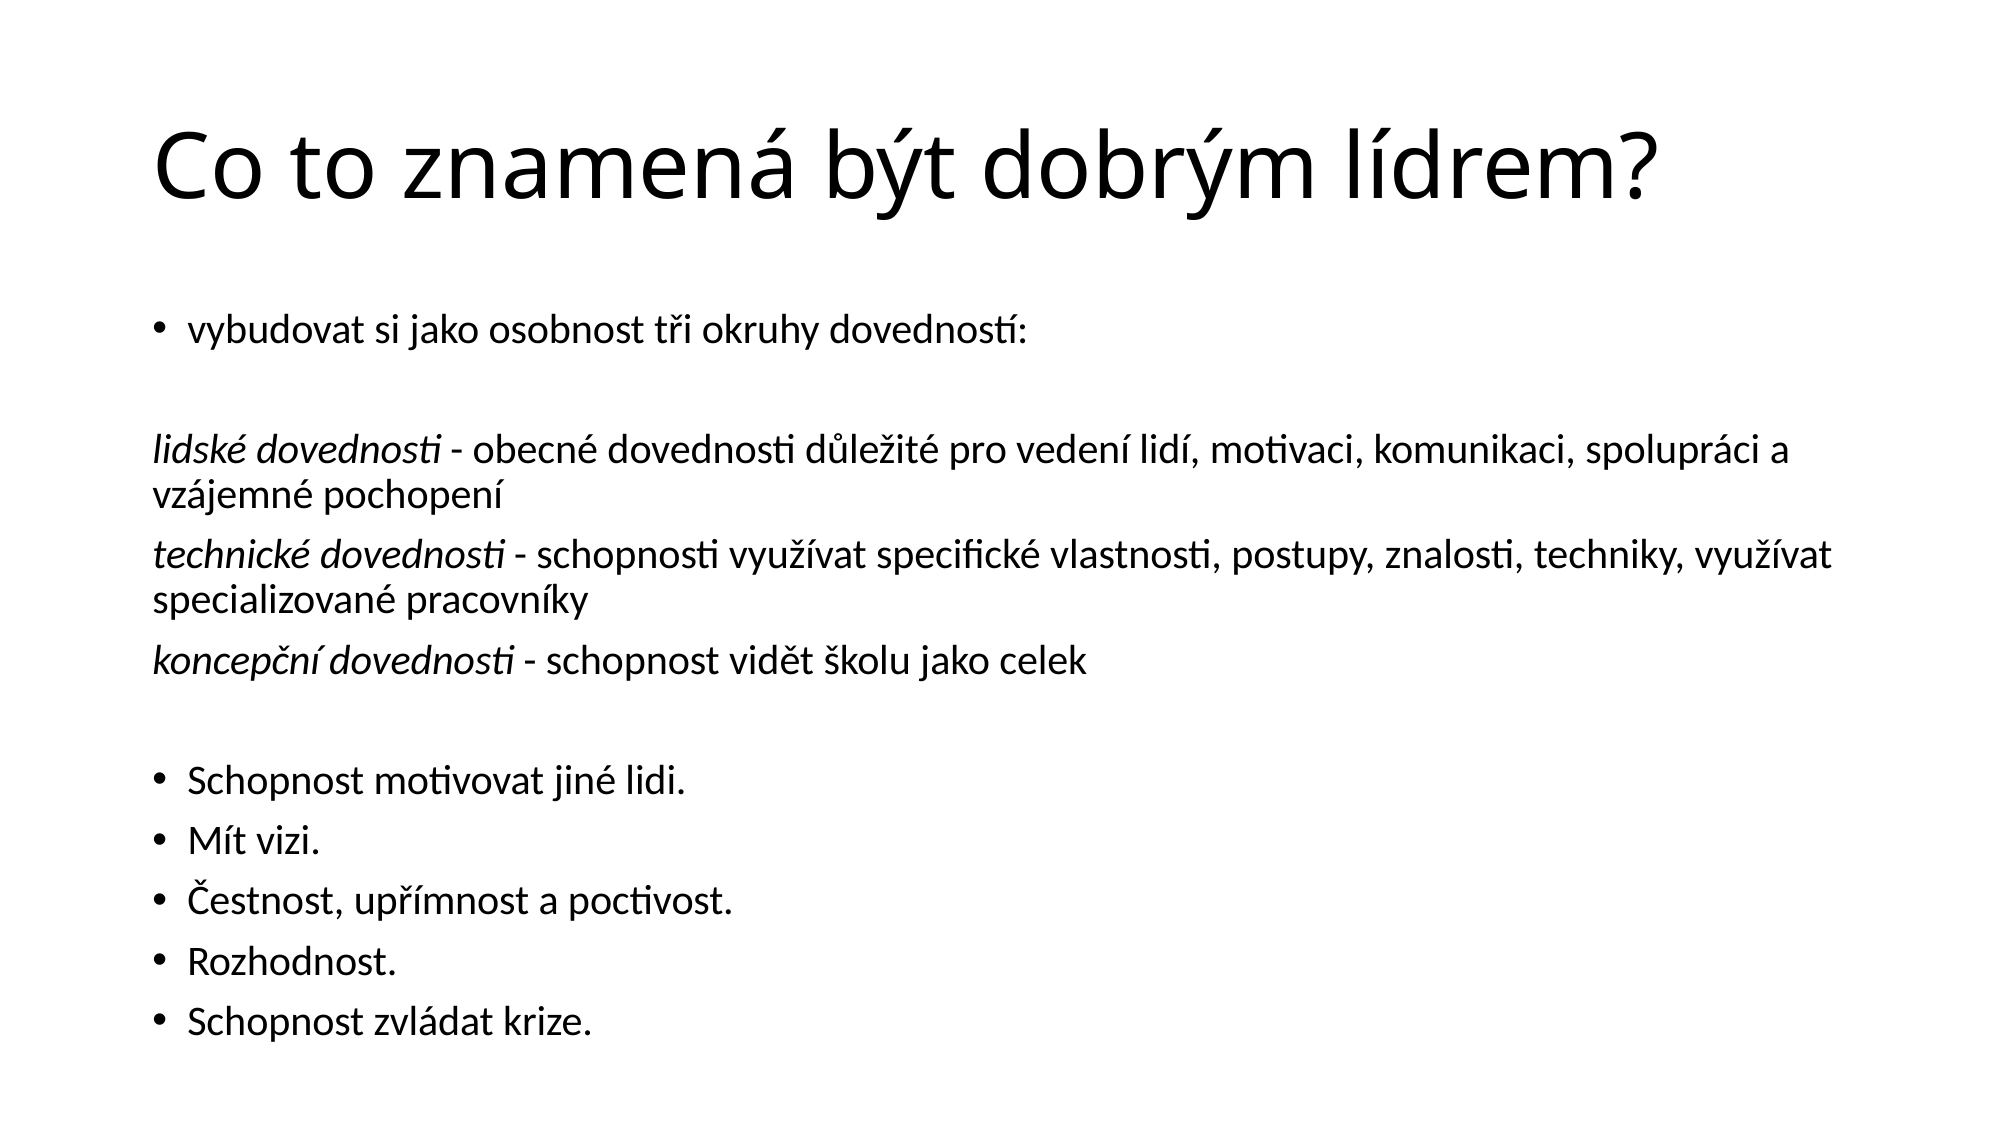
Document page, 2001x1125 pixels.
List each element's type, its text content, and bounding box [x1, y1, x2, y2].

list vybudovat si jako osobnost tři okruhy dovedností: lidské dovednosti - obecné dovednosti důležité pro vedení lidí, motivaci, komunikaci, spolupráci a vzájemné pochopení technické dovednosti - schopnosti využívat specifické vlastnosti, postupy, znalosti, techniky, využívat specializované pracovníky koncepční dovednosti - schopnost vidět školu jako celek Schopnost motivovat jiné lidi. Mít vizi. Čestnost, upřímnost a poctivost. Rozhodnost. Schopnost zvládat krize. [137, 299, 1863, 1052]
title Co to znamená být dobrým lídrem? [137, 59, 1863, 278]
